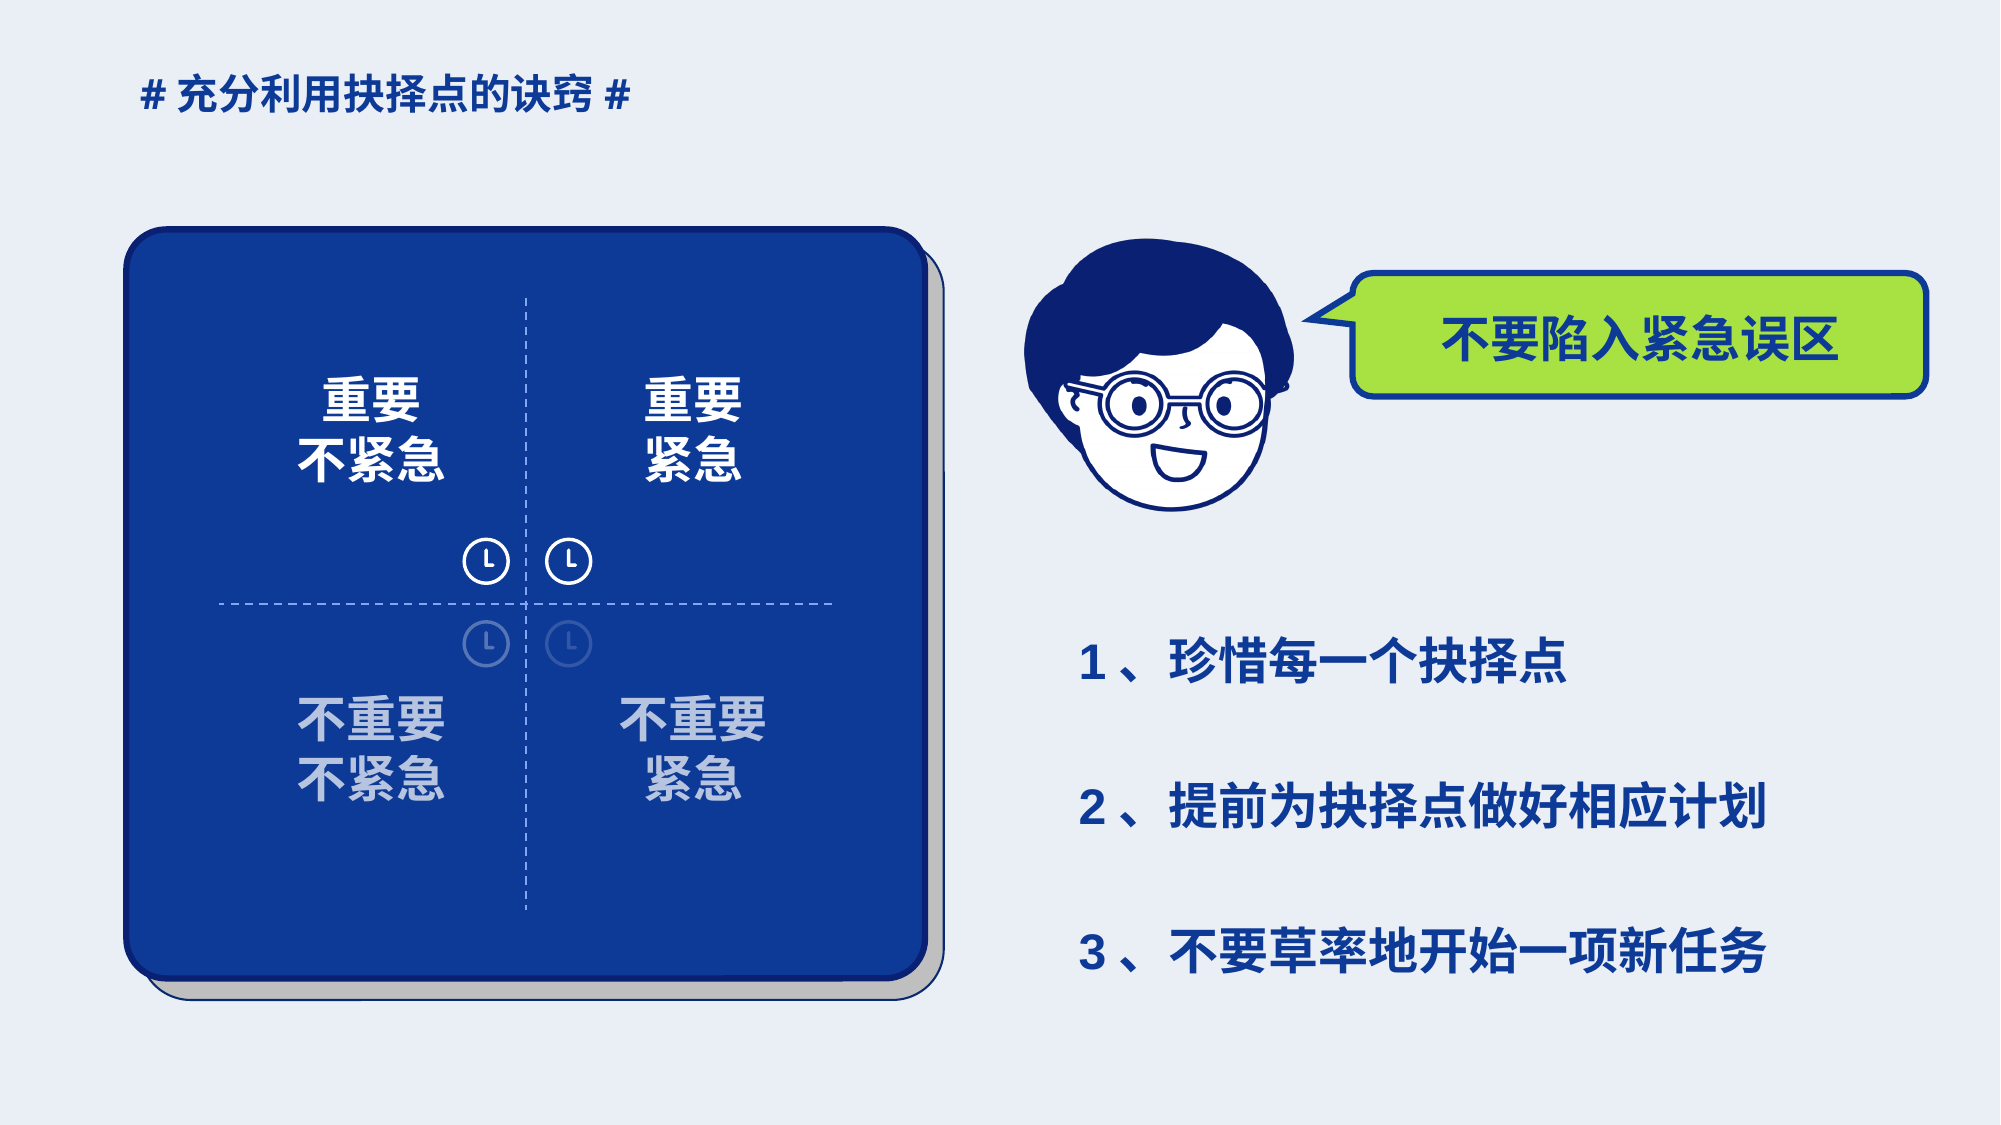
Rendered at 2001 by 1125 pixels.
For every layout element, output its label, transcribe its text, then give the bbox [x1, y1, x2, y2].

text_box [1307, 272, 1928, 398]
picture [1024, 238, 1294, 512]
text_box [219, 297, 832, 911]
text_box [125, 228, 927, 980]
text_box #充分利用抉择点的诀窍# [124, 60, 830, 126]
text_box 1、珍惜每一个抉择点 2、提前为抉择点做好相应计划 3、不要草率地开始一项新任务 [1063, 562, 1920, 988]
text_box 不要陷入紧急误区 [1425, 299, 1856, 375]
text_box [145, 248, 945, 1002]
